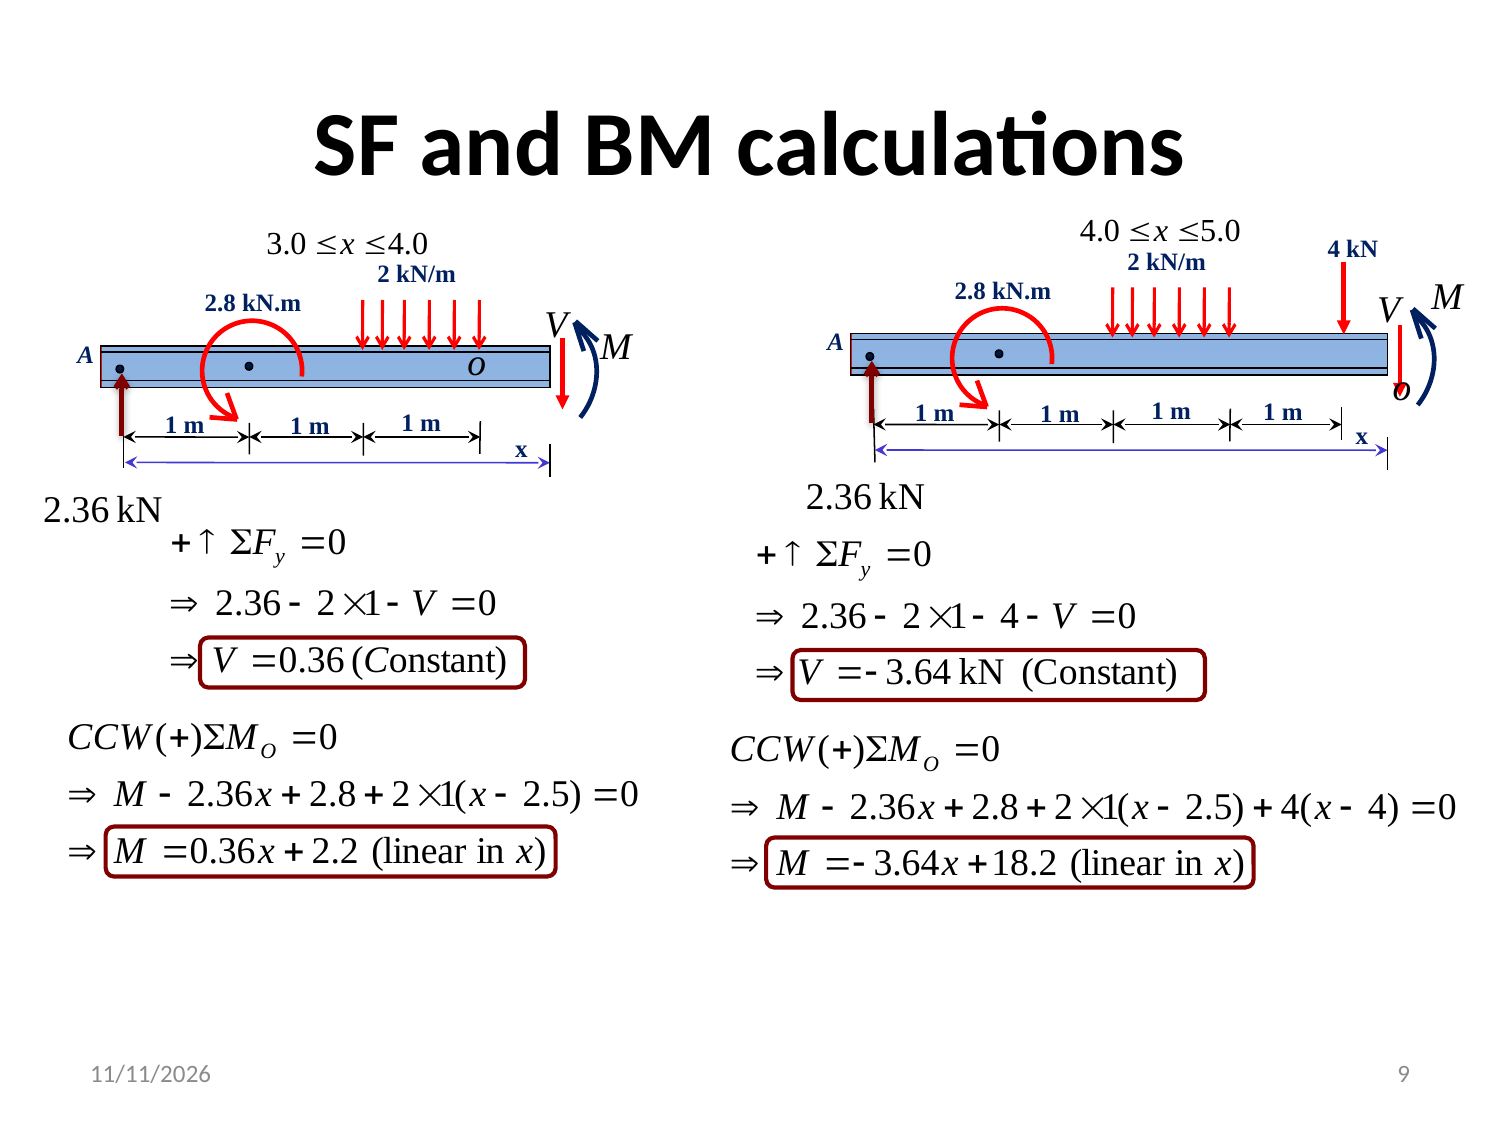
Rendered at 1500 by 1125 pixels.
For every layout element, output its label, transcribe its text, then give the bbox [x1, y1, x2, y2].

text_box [462, 349, 494, 385]
text_box [1192, 647, 1208, 703]
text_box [1074, 212, 1247, 251]
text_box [749, 524, 1188, 701]
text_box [262, 224, 435, 248]
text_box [1387, 374, 1419, 410]
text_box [724, 724, 1465, 892]
text_box [521, 636, 528, 689]
title SF and BM calculations [75, 45, 1425, 233]
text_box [799, 224, 1476, 520]
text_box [62, 712, 645, 880]
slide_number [75, 1042, 425, 1103]
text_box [164, 541, 517, 689]
slide_number 9 [1074, 1042, 1425, 1103]
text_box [37, 249, 645, 532]
